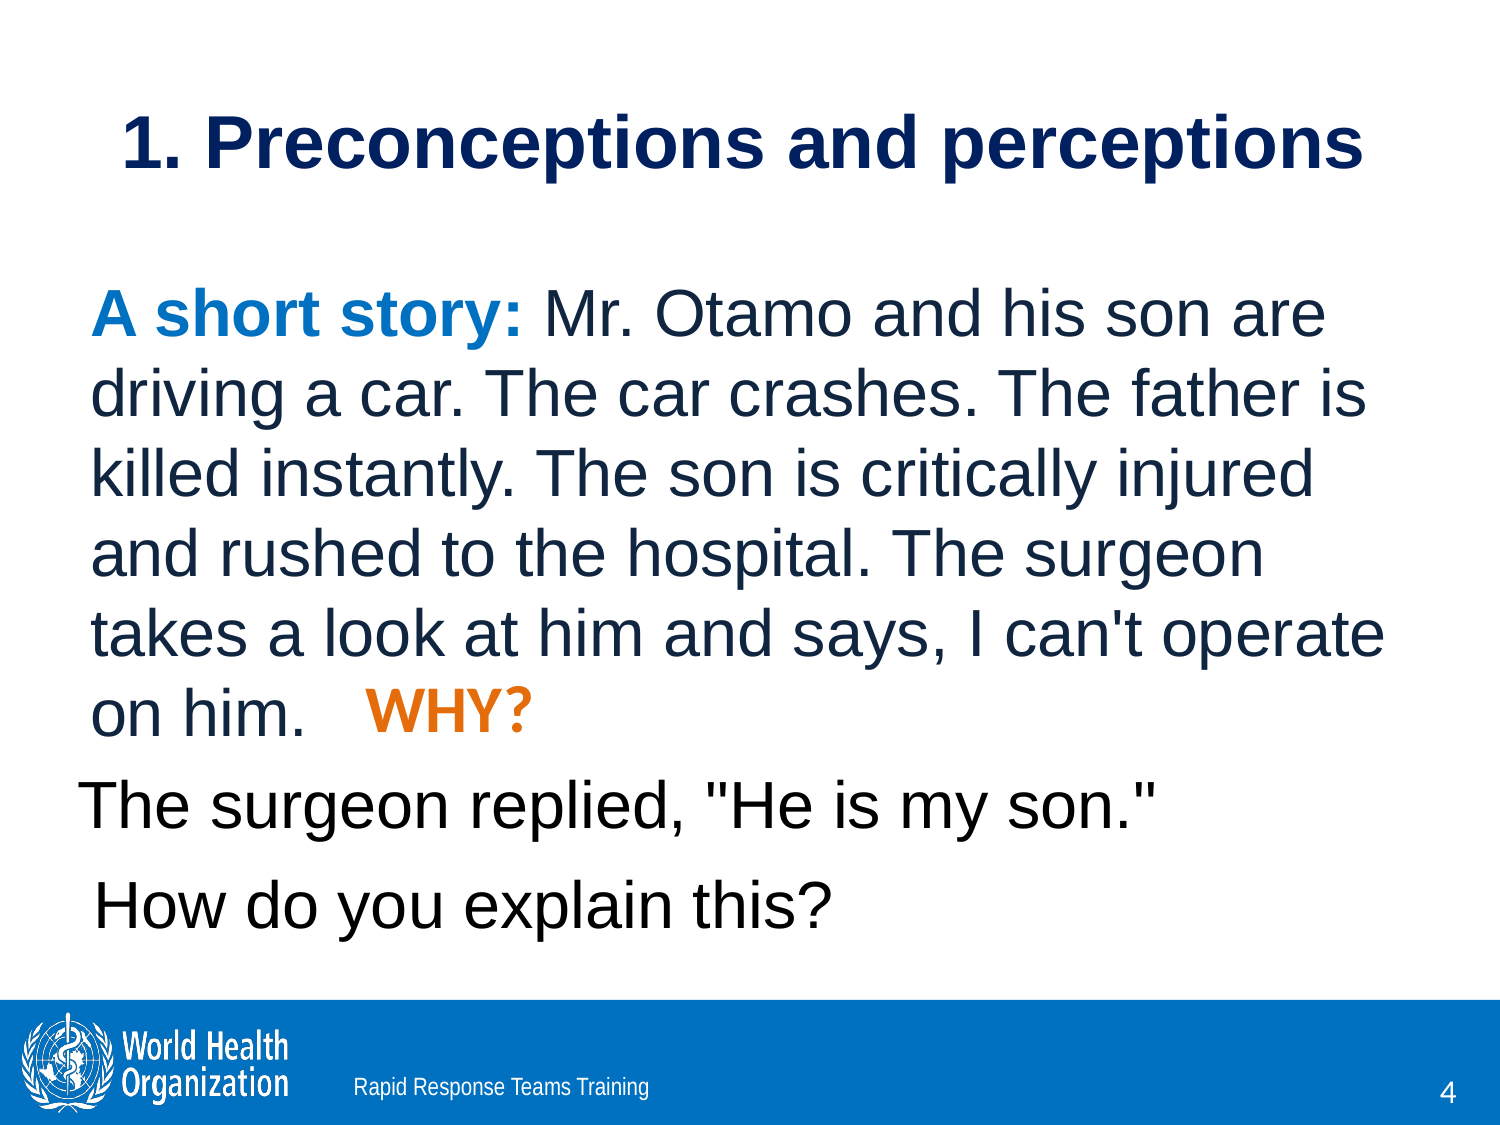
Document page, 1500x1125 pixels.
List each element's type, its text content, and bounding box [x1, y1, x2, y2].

title 1. Preconceptions and perceptions [24, 45, 1463, 233]
text_box WHY? [350, 658, 550, 753]
text_box The surgeon replied, "He is my son." [62, 754, 1388, 849]
text_box How do you explain this? [78, 853, 849, 949]
picture [21, 1012, 288, 1113]
list A short story: Mr. Otamo and his son are driving a car. The car crashes. The father is killed instantly. The son is critically injured and rushed to the hospital. The surgeon takes a look at him and says, I can't operate on him. [75, 262, 1425, 1005]
